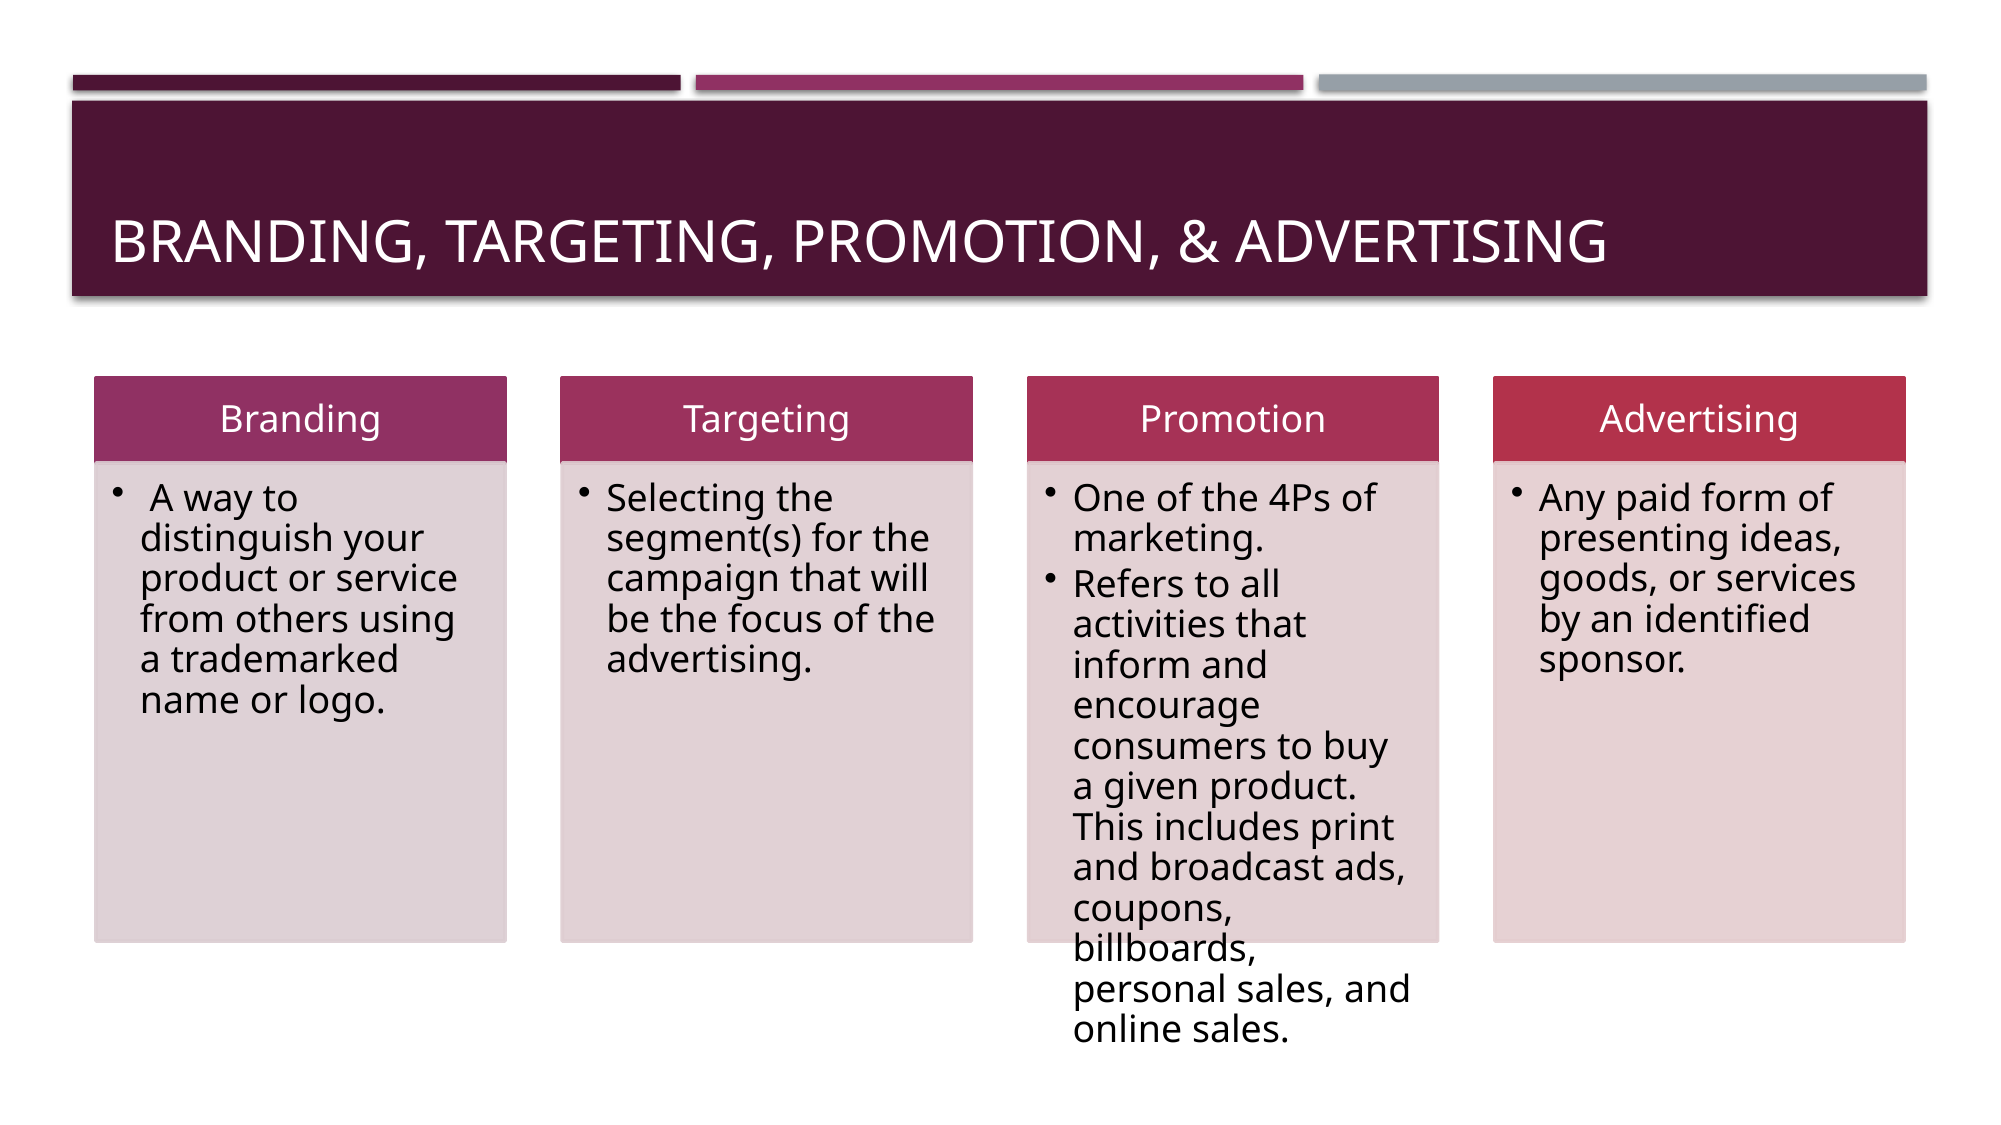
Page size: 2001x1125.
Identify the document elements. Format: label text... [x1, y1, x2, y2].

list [94, 357, 1906, 962]
title Branding, targeting, promotion, & advertising [95, 115, 1905, 282]
